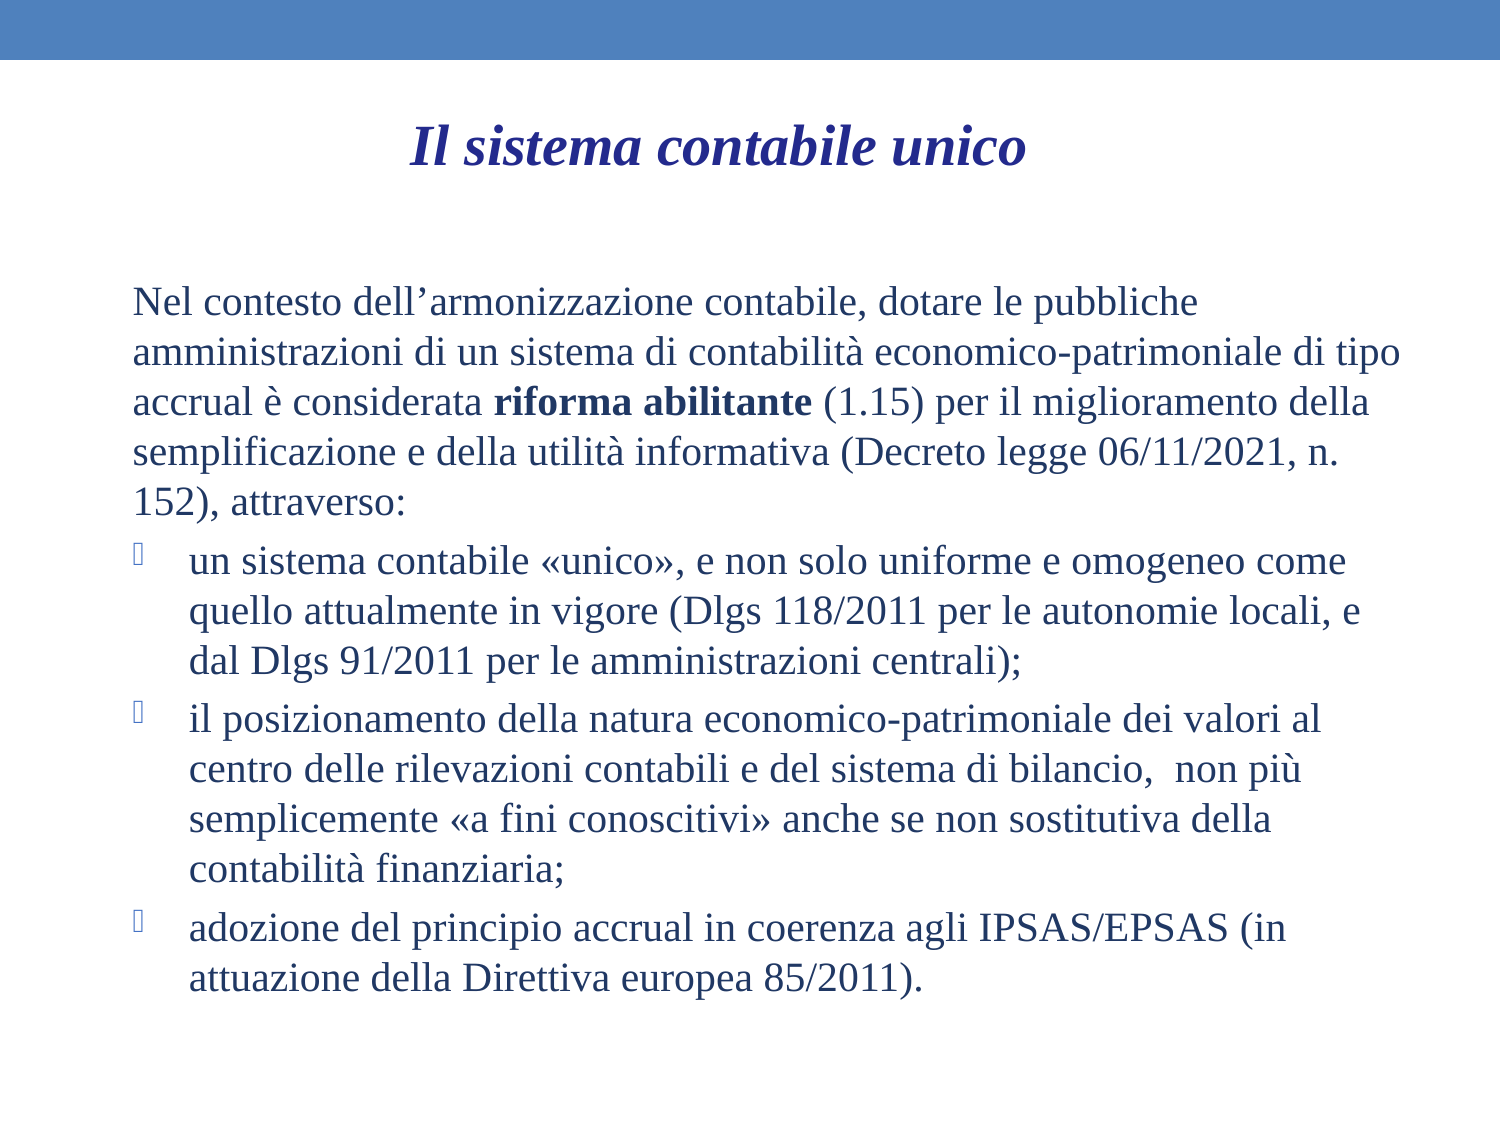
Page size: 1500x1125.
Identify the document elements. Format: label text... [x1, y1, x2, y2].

text_box Il sistema contabile unico [395, 36, 1255, 178]
text_box Nel contesto dell’armonizzazione contabile, dotare le pubbliche amministrazioni di un sistema di contabilità economico-patrimoniale di tipo accrual è considerata riforma abilitante (1.15) per il miglioramento della semplificazione e della utilità informativa (Decreto legge 06/11/2021, n. 152), attraverso: un sistema contabile «unico», e non solo uniforme e omogeneo come quello attualmente in vigore (Dlgs 118/2011 per le autonomie locali, e dal Dlgs 91/2011 per le amministrazioni centrali); il posizionamento della natura economico-patrimoniale dei valori al centro delle rilevazioni contabili e del sistema di bilancio, non più semplicemente «a fini conoscitivi» anche se non sostitutiva della contabilità finanziaria; adozione del principio accrual in coerenza agli IPSAS/EPSAS (in attuazione della Direttiva europea 85/2011). [117, 196, 1418, 1000]
